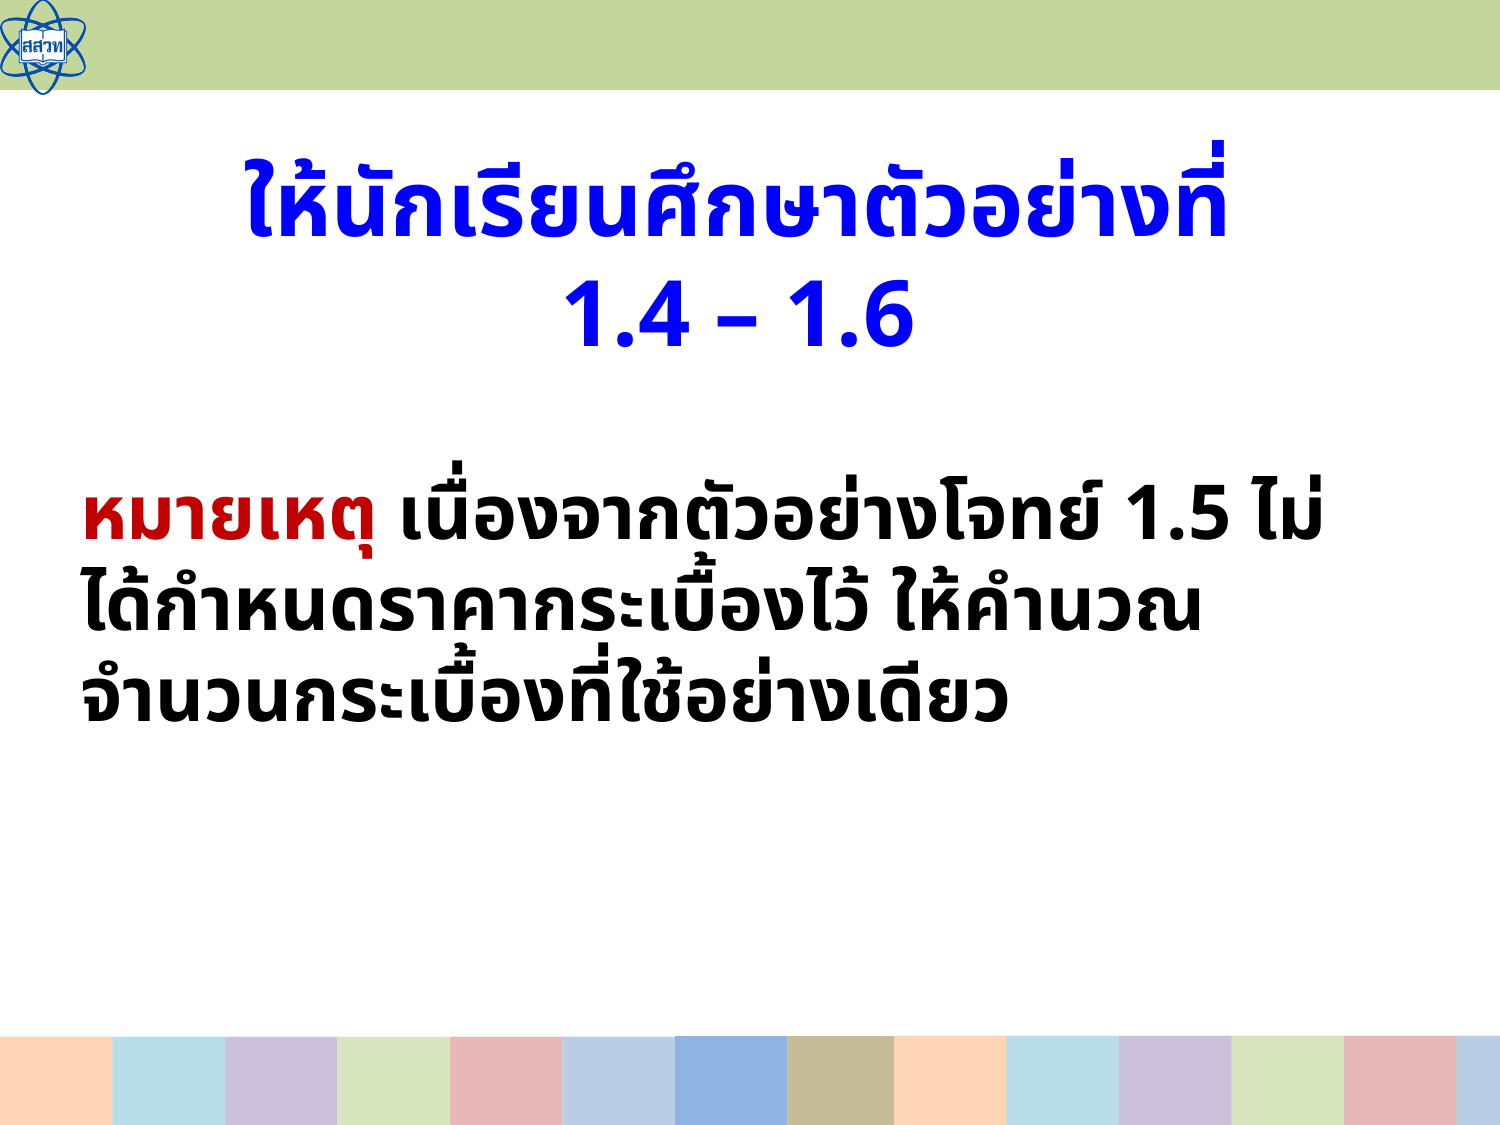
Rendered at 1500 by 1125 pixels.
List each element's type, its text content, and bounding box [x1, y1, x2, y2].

picture [0, 0, 86, 95]
list หมายเหตุ เนื่องจากตัวอย่างโจทย์ 1.5 ไม่ได้กำหนดราคากระเบื้องไว้ ให้คำนวณจำนวนกระเบื้องที่ใช้อย่างเดียว [64, 456, 1415, 746]
title ให้นักเรียนศึกษาตัวอย่างที่ 1.4 – 1.6 [171, 160, 1306, 349]
